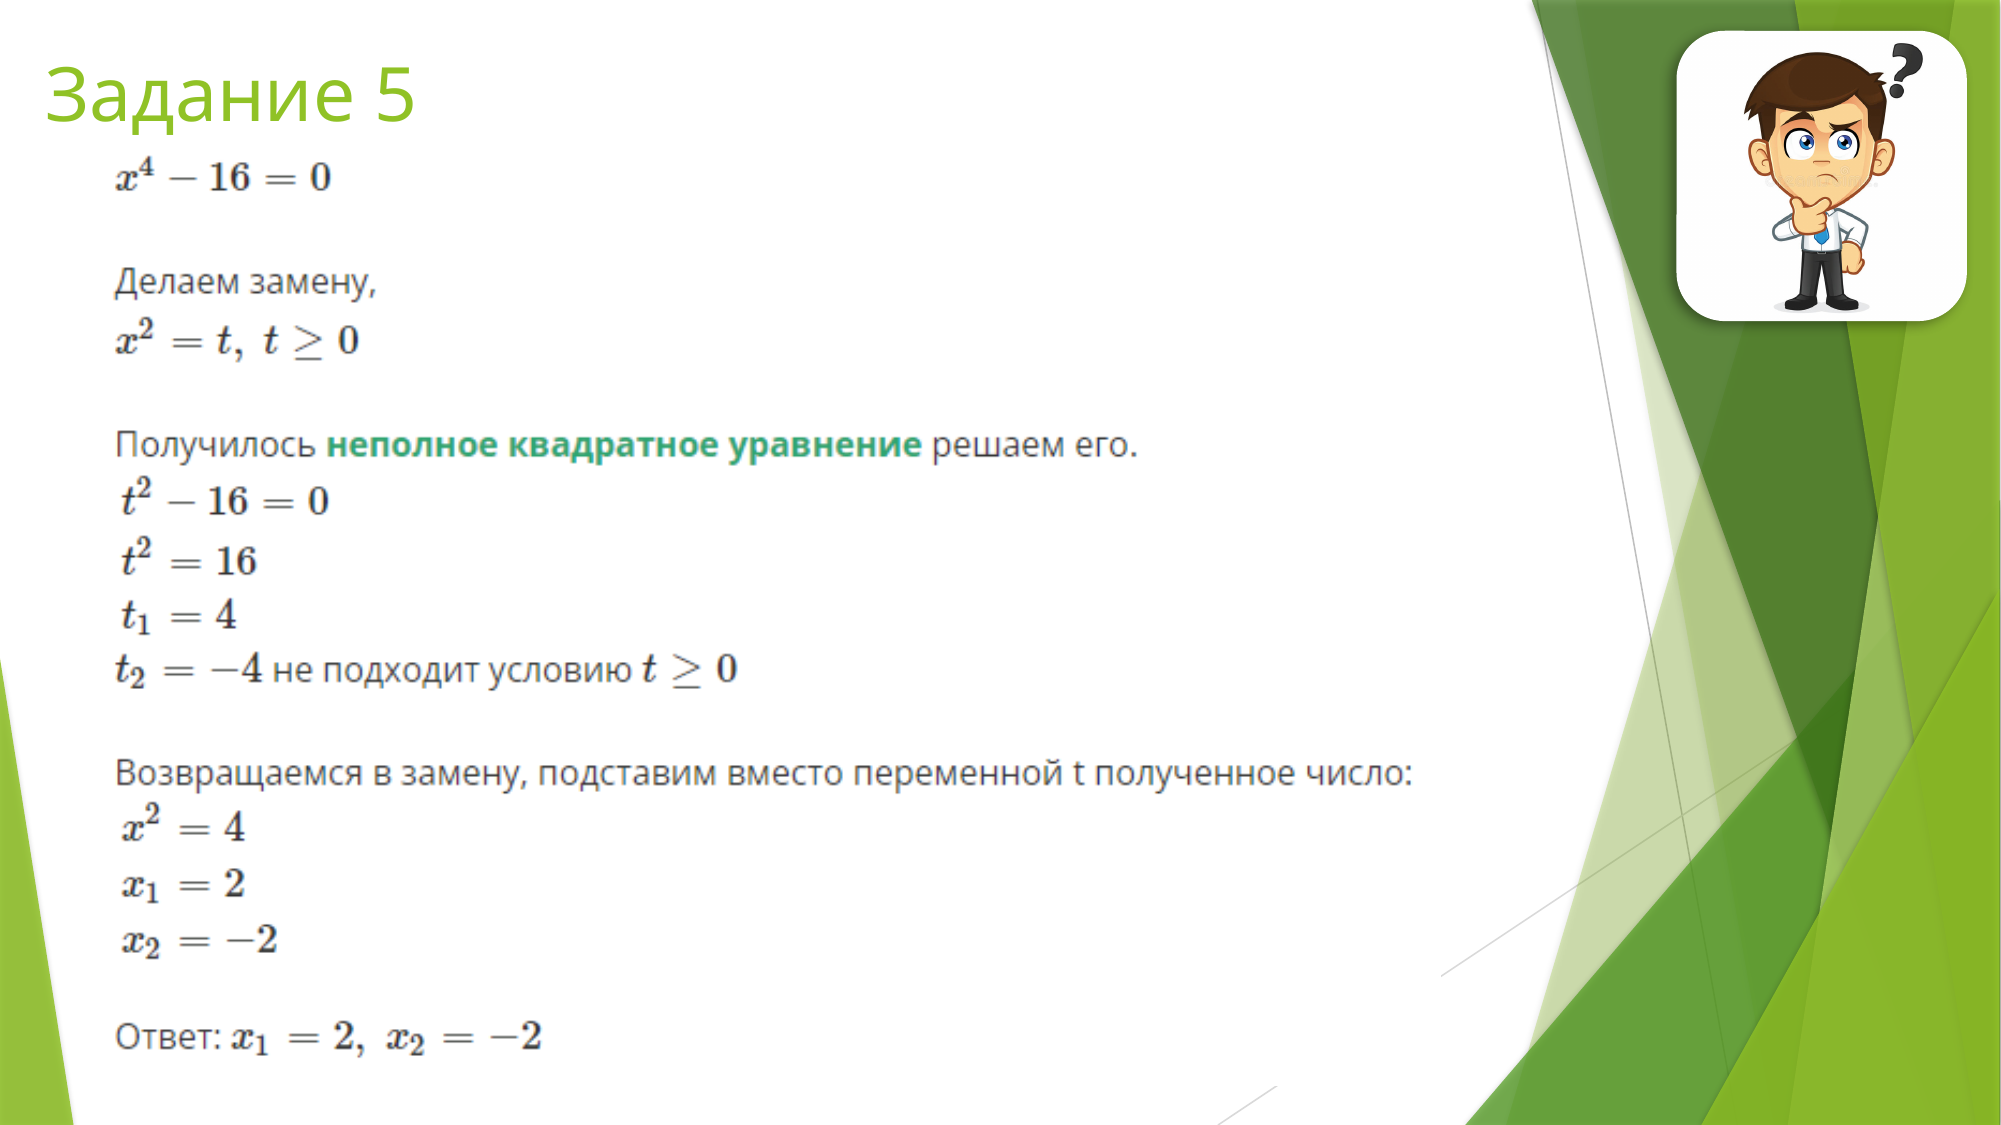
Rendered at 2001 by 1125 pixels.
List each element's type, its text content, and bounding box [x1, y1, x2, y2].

picture [1675, 30, 1968, 322]
title Задание 5 [30, 38, 1442, 256]
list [98, 146, 1442, 1087]
